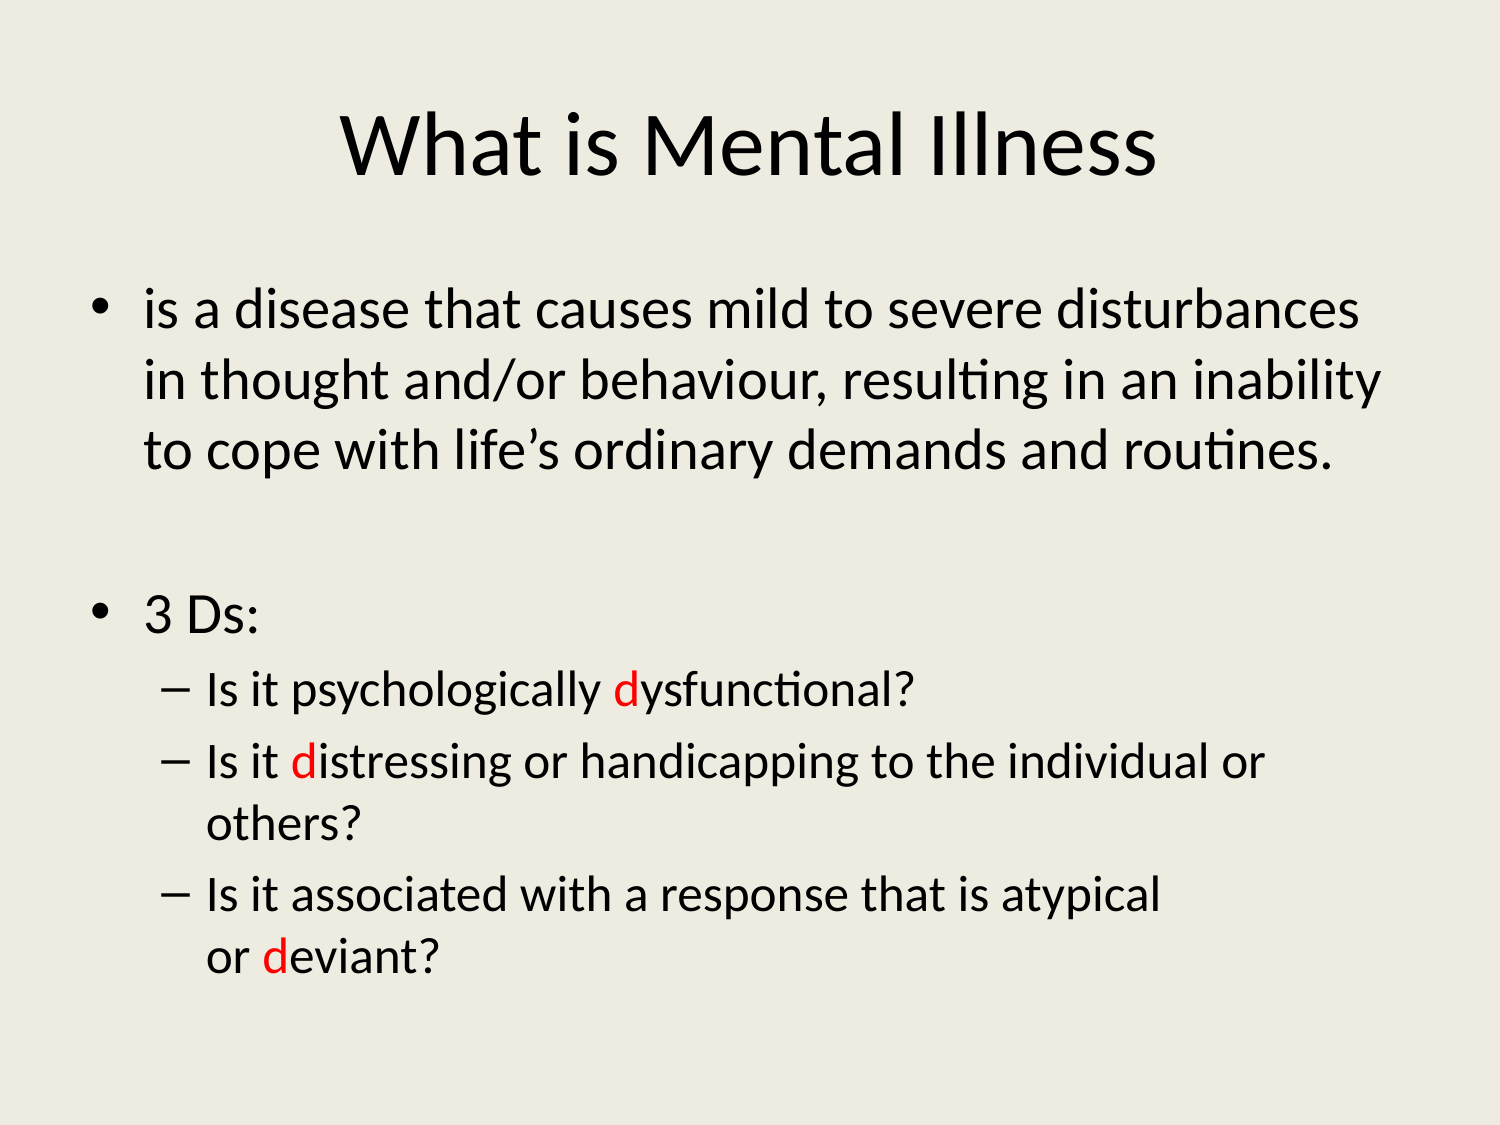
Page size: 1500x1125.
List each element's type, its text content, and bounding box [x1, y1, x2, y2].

list is a disease that causes mild to severe disturbances in thought and/or behaviour, resulting in an inability to cope with life’s ordinary demands and routines. 3 Ds: Is it psychologically dysfunctional? Is it distressing or handicapping to the individual or others? Is it associated with a response that is atypical or deviant? [75, 262, 1425, 1005]
title What is Mental Illness [75, 45, 1425, 233]
